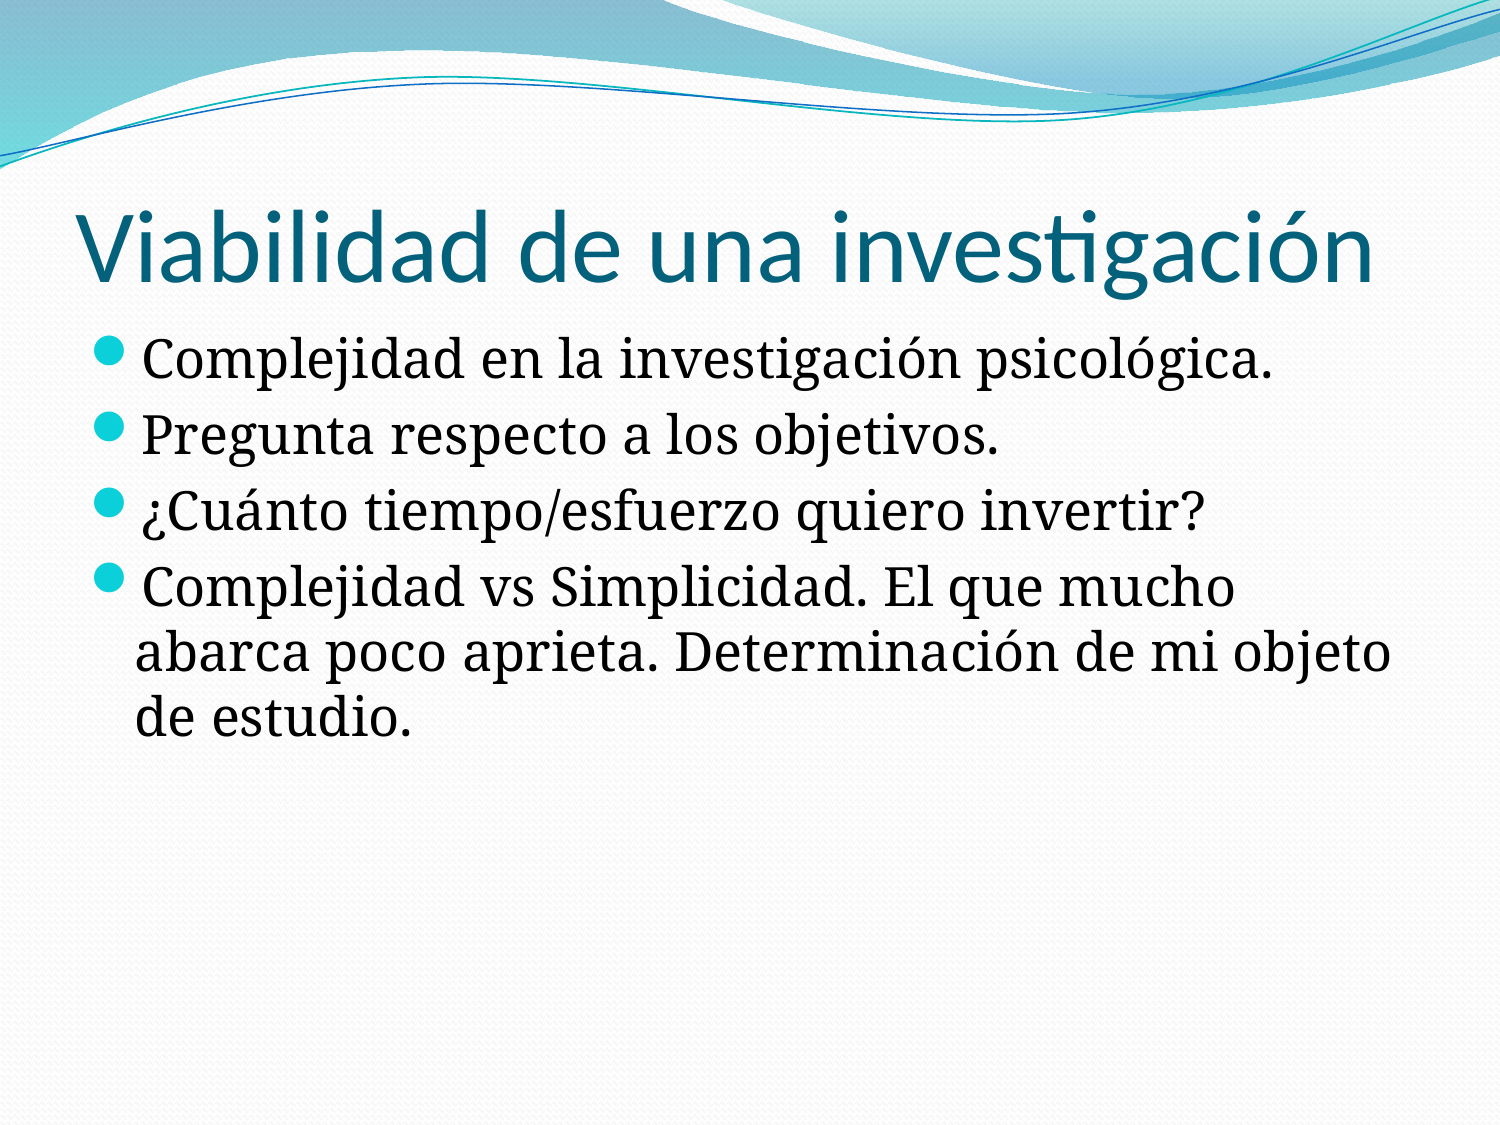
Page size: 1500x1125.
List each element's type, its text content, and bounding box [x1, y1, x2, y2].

title Viabilidad de una investigación [75, 115, 1425, 303]
list Complejidad en la investigación psicológica. Pregunta respecto a los objetivos. ¿Cuánto tiempo/esfuerzo quiero invertir? Complejidad vs Simplicidad. El que mucho abarca poco aprieta. Determinación de mi objeto de estudio. [75, 317, 1425, 1038]
